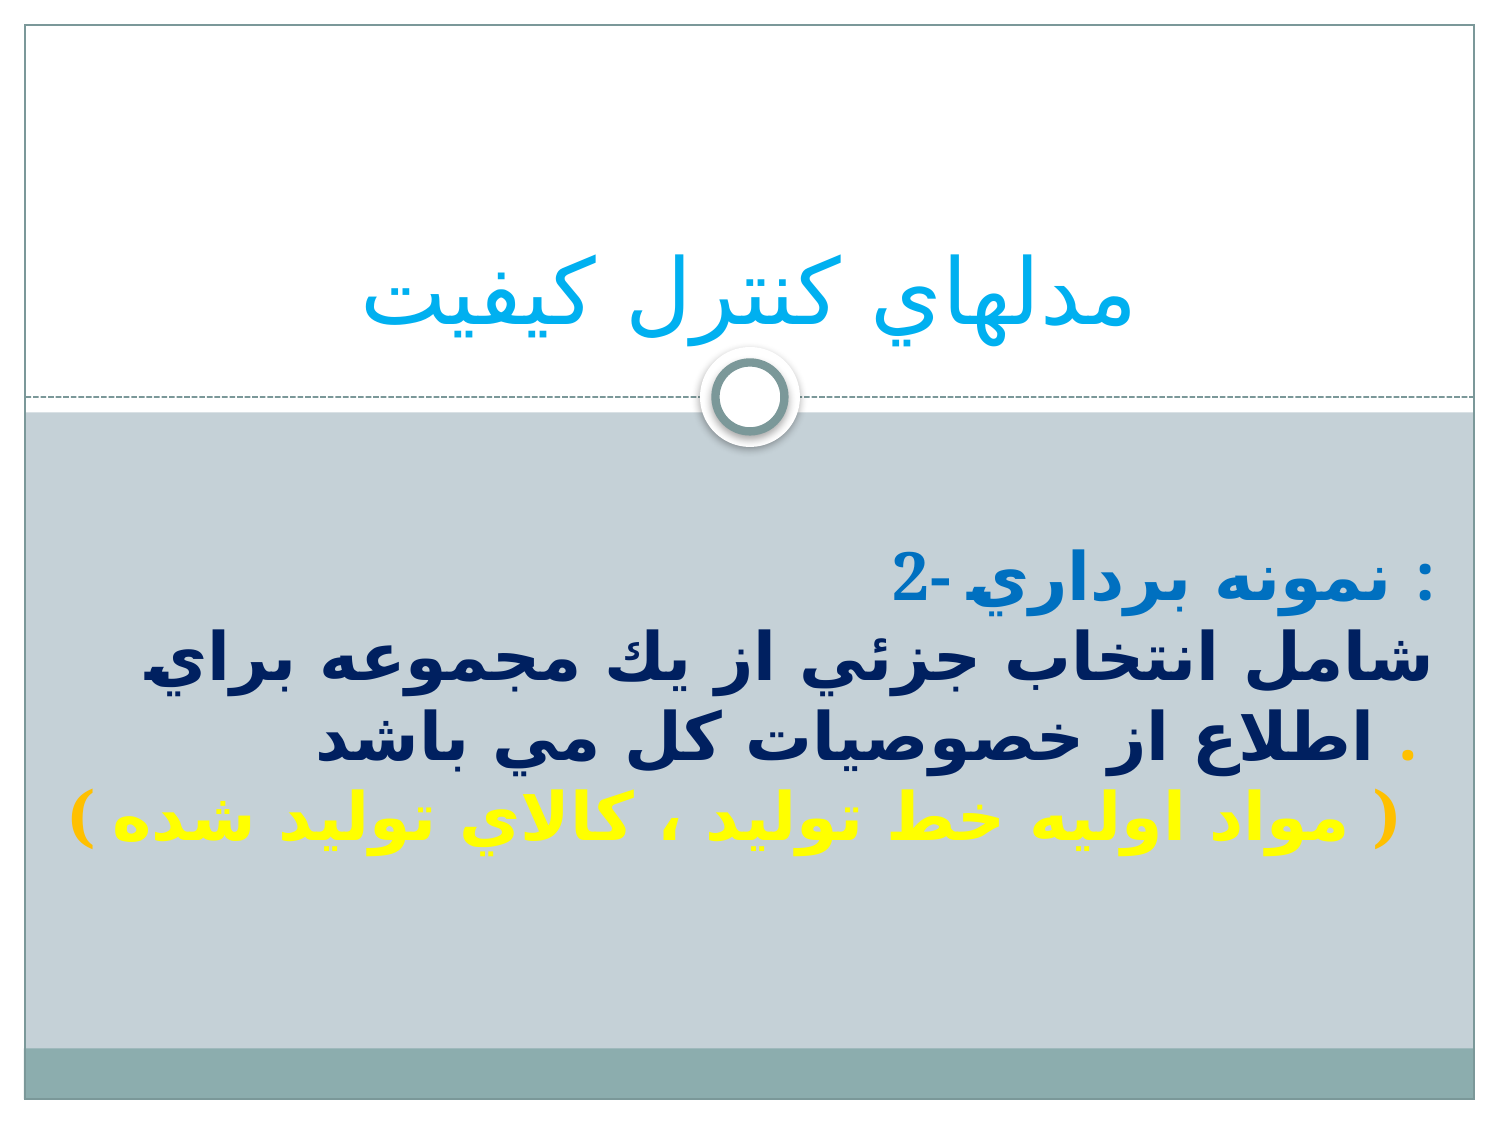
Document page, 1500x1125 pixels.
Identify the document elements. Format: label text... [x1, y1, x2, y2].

title مدلهاي كنترل كيفيت [112, 62, 1388, 350]
text_box 2- نمونه برداري : شامل انتخاب جزئي از يك مجموعه براي اطلاع از خصوصيات كل مي باشد . ( مواد اوليه خط توليد ، كالاي توليد شده ) [0, 446, 1450, 861]
